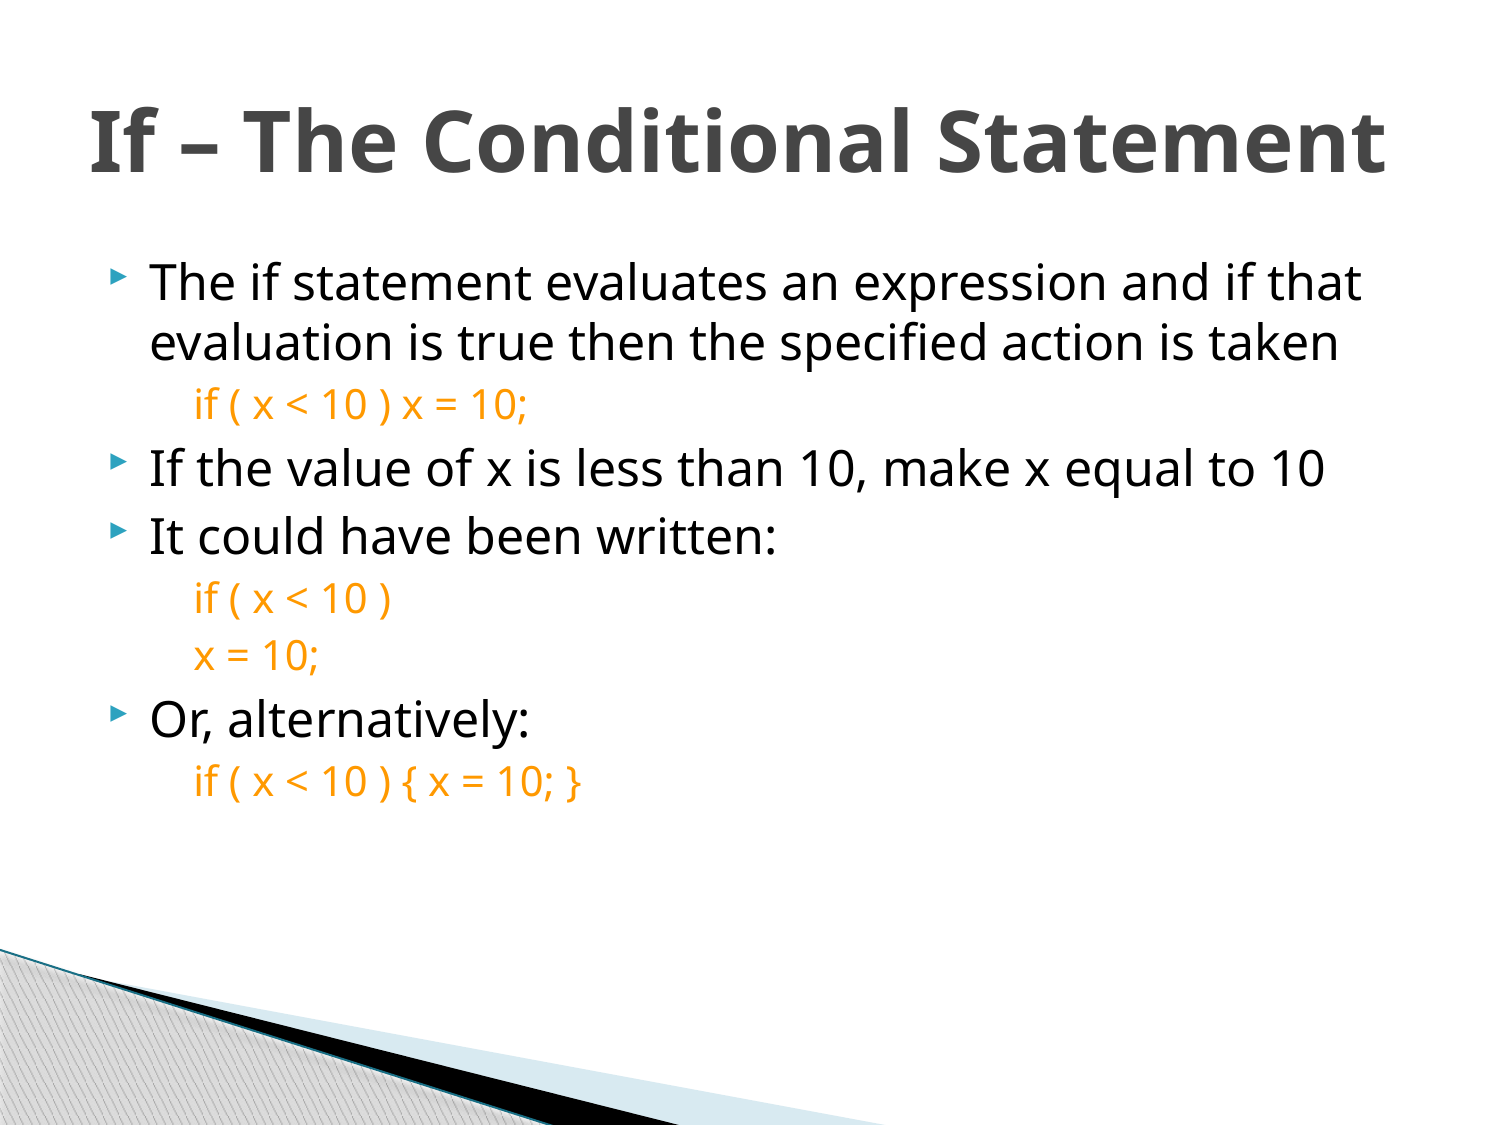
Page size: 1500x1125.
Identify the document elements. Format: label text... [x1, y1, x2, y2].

list The if statement evaluates an expression and if that evaluation is true then the specified action is taken if ( x < 10 ) x = 10; If the value of x is less than 10, make x equal to 10 It could have been written: if ( x < 10 ) x = 10; Or, alternatively: if ( x < 10 ) { x = 10; } [75, 243, 1425, 986]
title If – The Conditional Statement [75, 45, 1425, 233]
